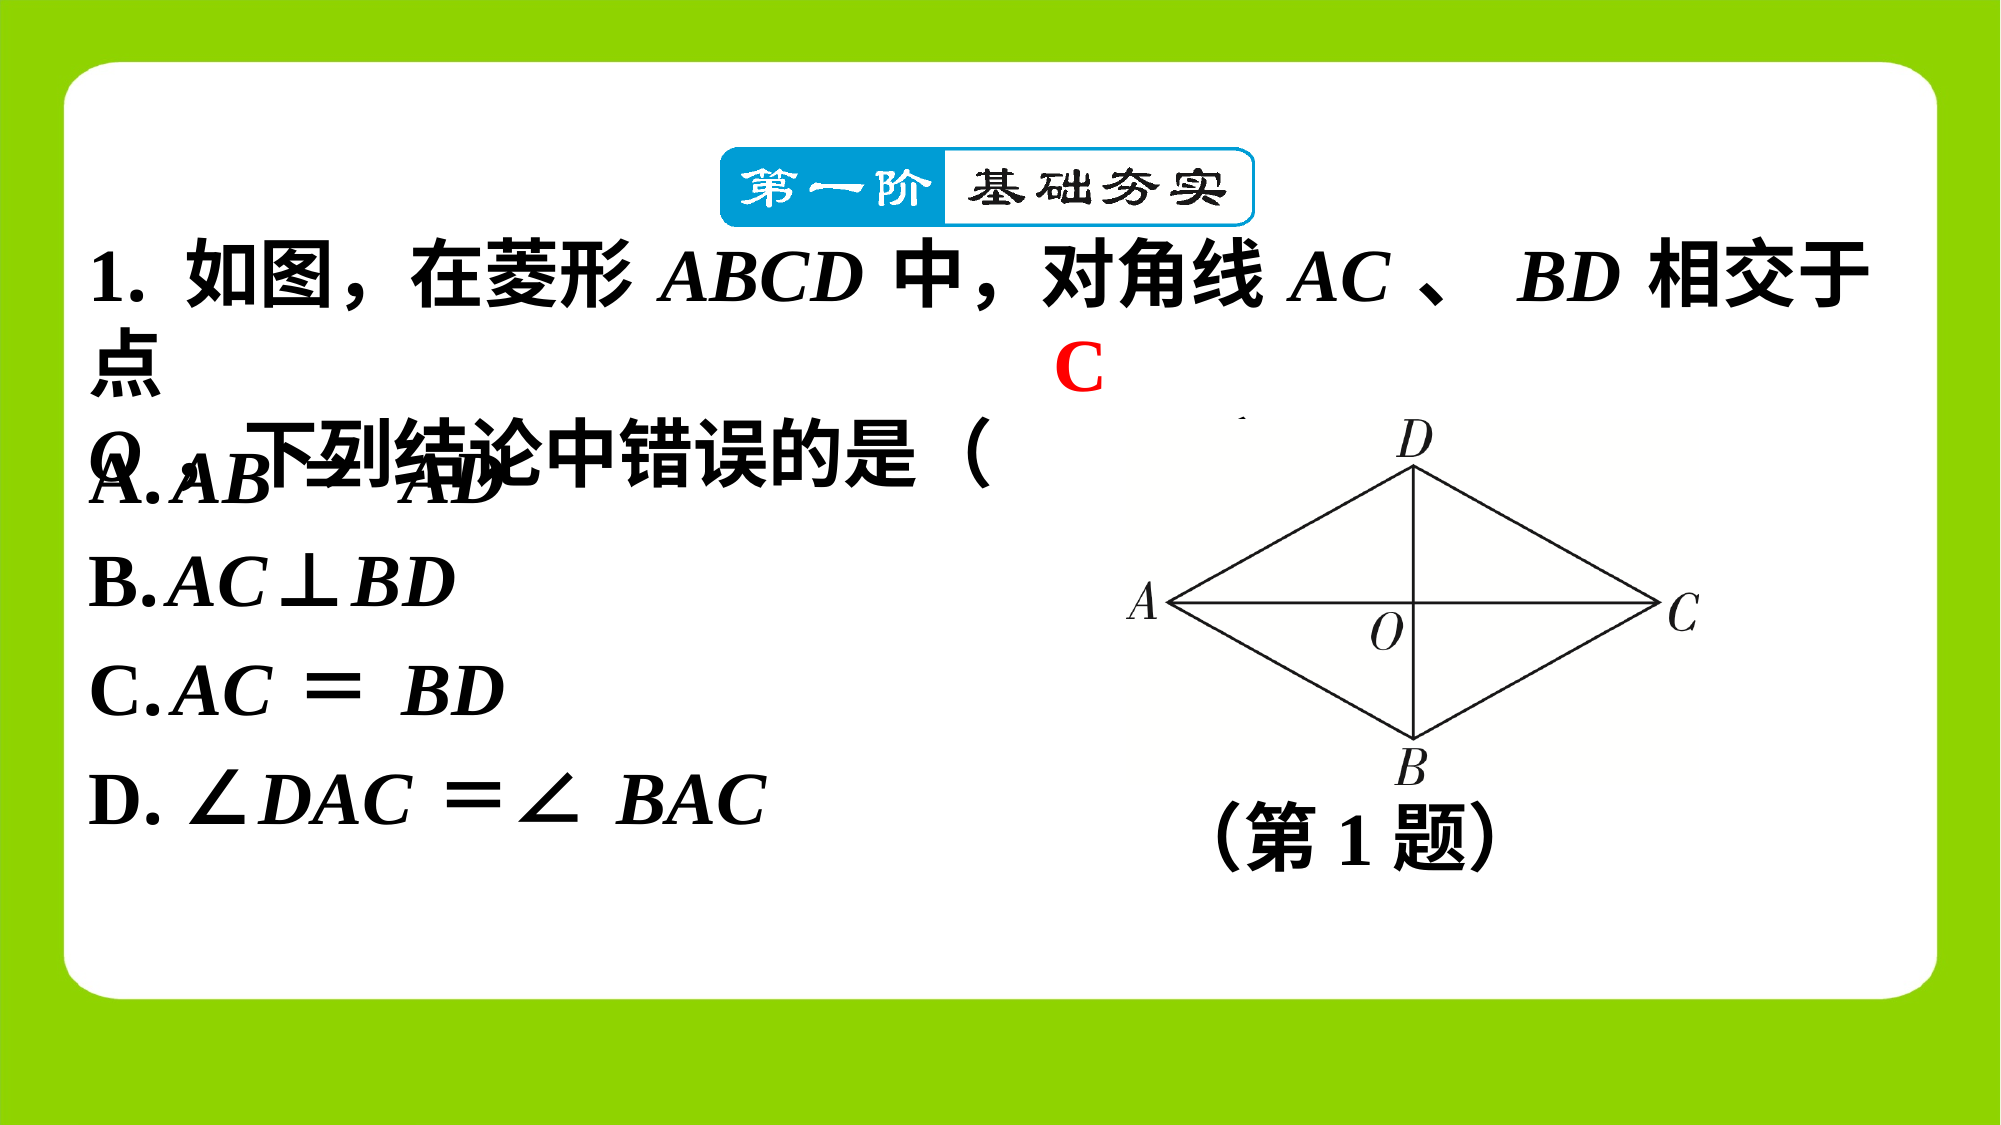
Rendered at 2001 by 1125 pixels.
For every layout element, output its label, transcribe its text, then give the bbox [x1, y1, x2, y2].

text_box C [1038, 308, 1123, 415]
picture [0, 0, 2001, 1125]
table_cell D. ∠DAC＝∠BAC [89, 737, 870, 846]
table_header A. AB＝AD [89, 417, 870, 526]
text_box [1126, 419, 1699, 882]
text_box [720, 142, 1260, 221]
text_box 1. 如图，在菱形ABCD中，对角线AC、BD相交于点 O，下列结论中错误的是（ C ） [88, 226, 1912, 409]
table_cell B. AC⊥BD C. AC＝BD [89, 526, 870, 737]
